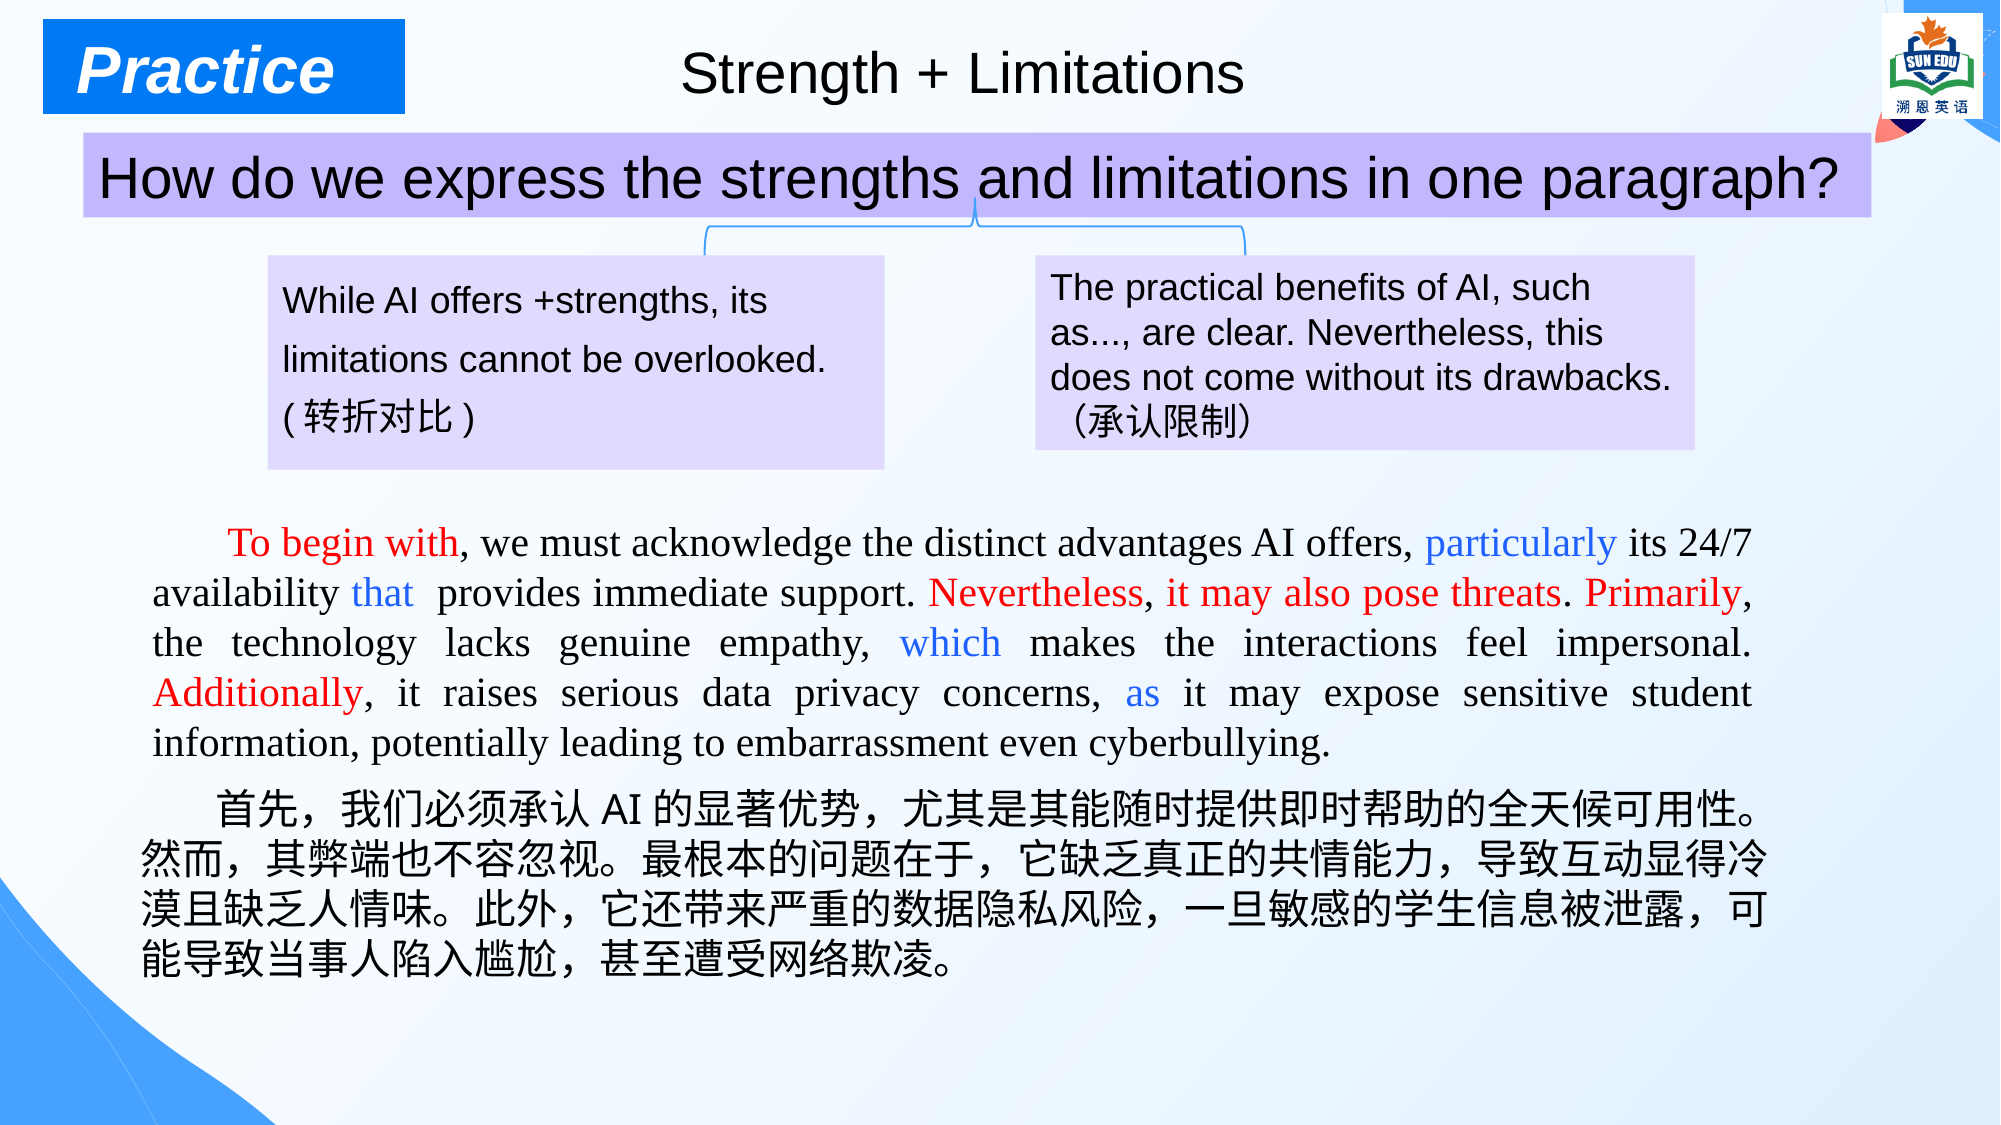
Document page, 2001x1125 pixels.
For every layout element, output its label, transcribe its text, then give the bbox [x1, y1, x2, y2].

text_box [703, 197, 1247, 256]
text_box How do we express the strengths and limitations in one paragraph? [83, 132, 1872, 218]
text_box The practical benefits of AI, such as..., are clear. Nevertheless, this does not come without its drawbacks. （承认限制） [1035, 255, 1695, 451]
text_box Practice [43, 19, 405, 114]
text_box 首先，我们必须承认AI的显著优势，尤其是其能随时提供即时帮助的全天候可用性。然而，其弊端也不容忽视。最根本的问题在于，它缺乏真正的共情能力，导致互动显得冷漠且缺乏人情味。此外，它还带来严重的数据隐私风险，一旦敏感的学生信息被泄露，可能导致当事人陷入尴尬，甚至遭受网络欺凌。 [125, 775, 1787, 990]
text_box To begin with, we must acknowledge the distinct advantages AI offers, particularly its 24/7 availability that provides immediate support. Nevertheless, it may also pose threats. Primarily, the technology lacks genuine empathy, which makes the interactions feel impersonal. Additionally, it raises serious data privacy concerns, as it may expose sensitive student information, potentially leading to embarrassment even cyberbullying. [137, 507, 1768, 773]
text_box Strength + Limitations [665, 28, 1290, 113]
picture [1882, 13, 1983, 119]
text_box While AI offers +strengths, its limitations cannot be overlooked. (转折对比) [267, 255, 885, 470]
